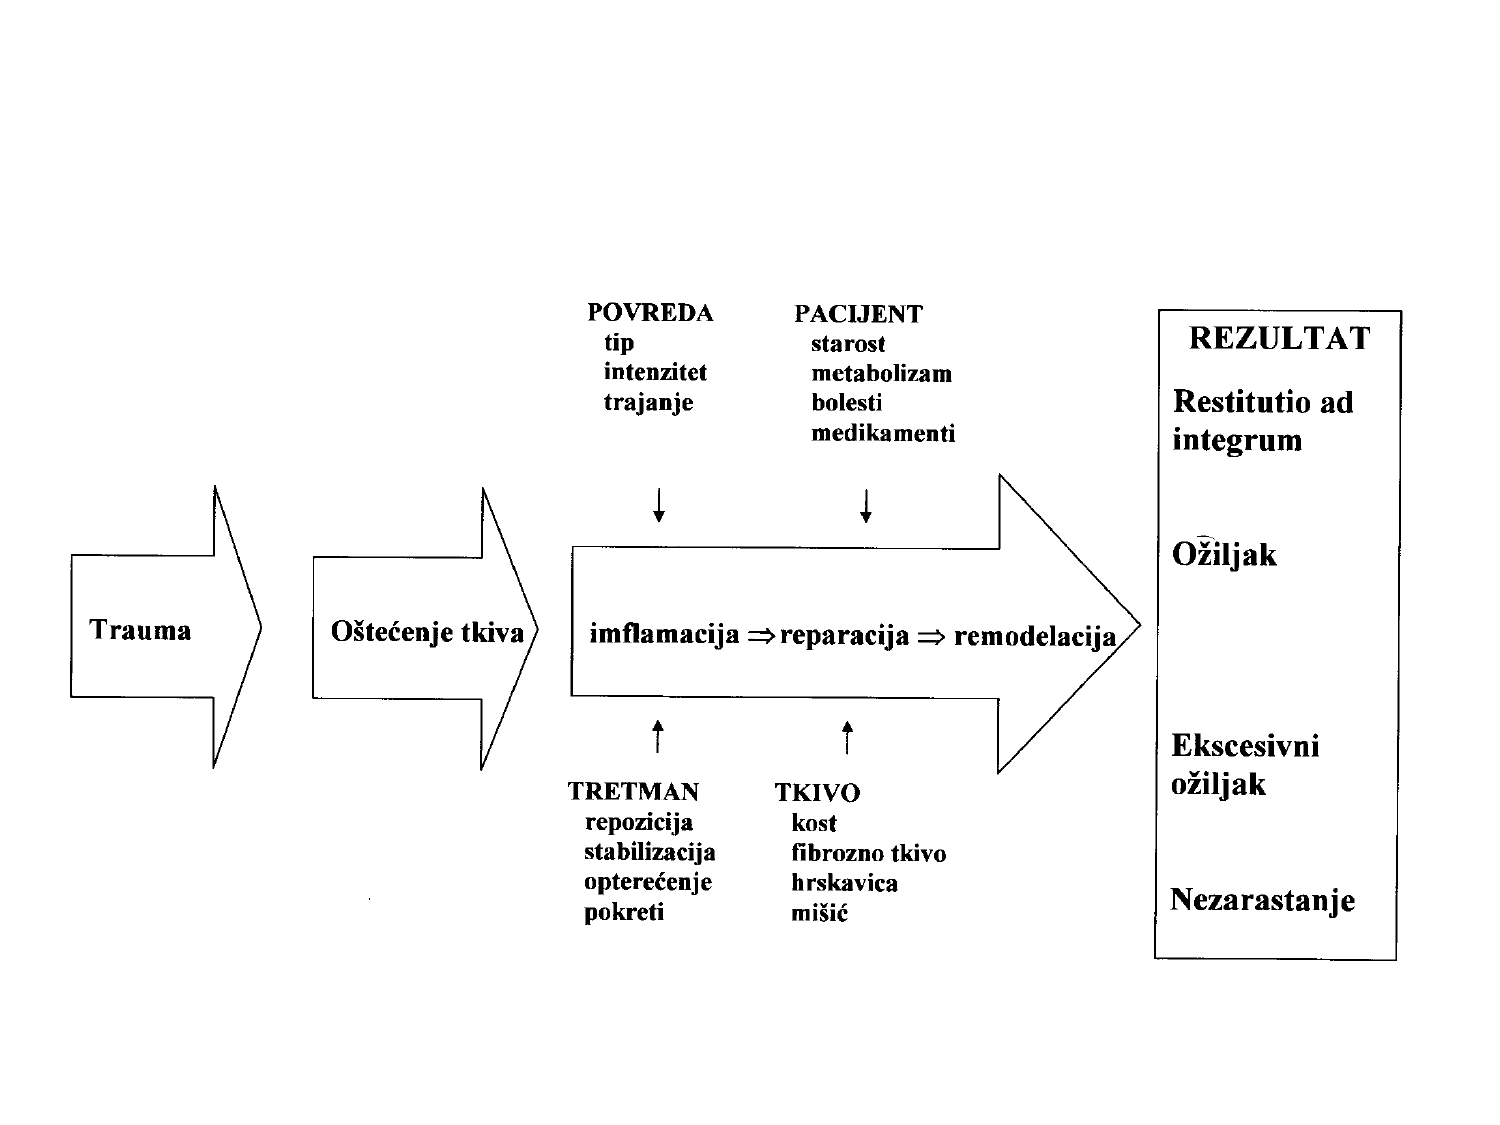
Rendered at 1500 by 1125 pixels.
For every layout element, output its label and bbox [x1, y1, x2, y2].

list [64, 290, 1415, 970]
